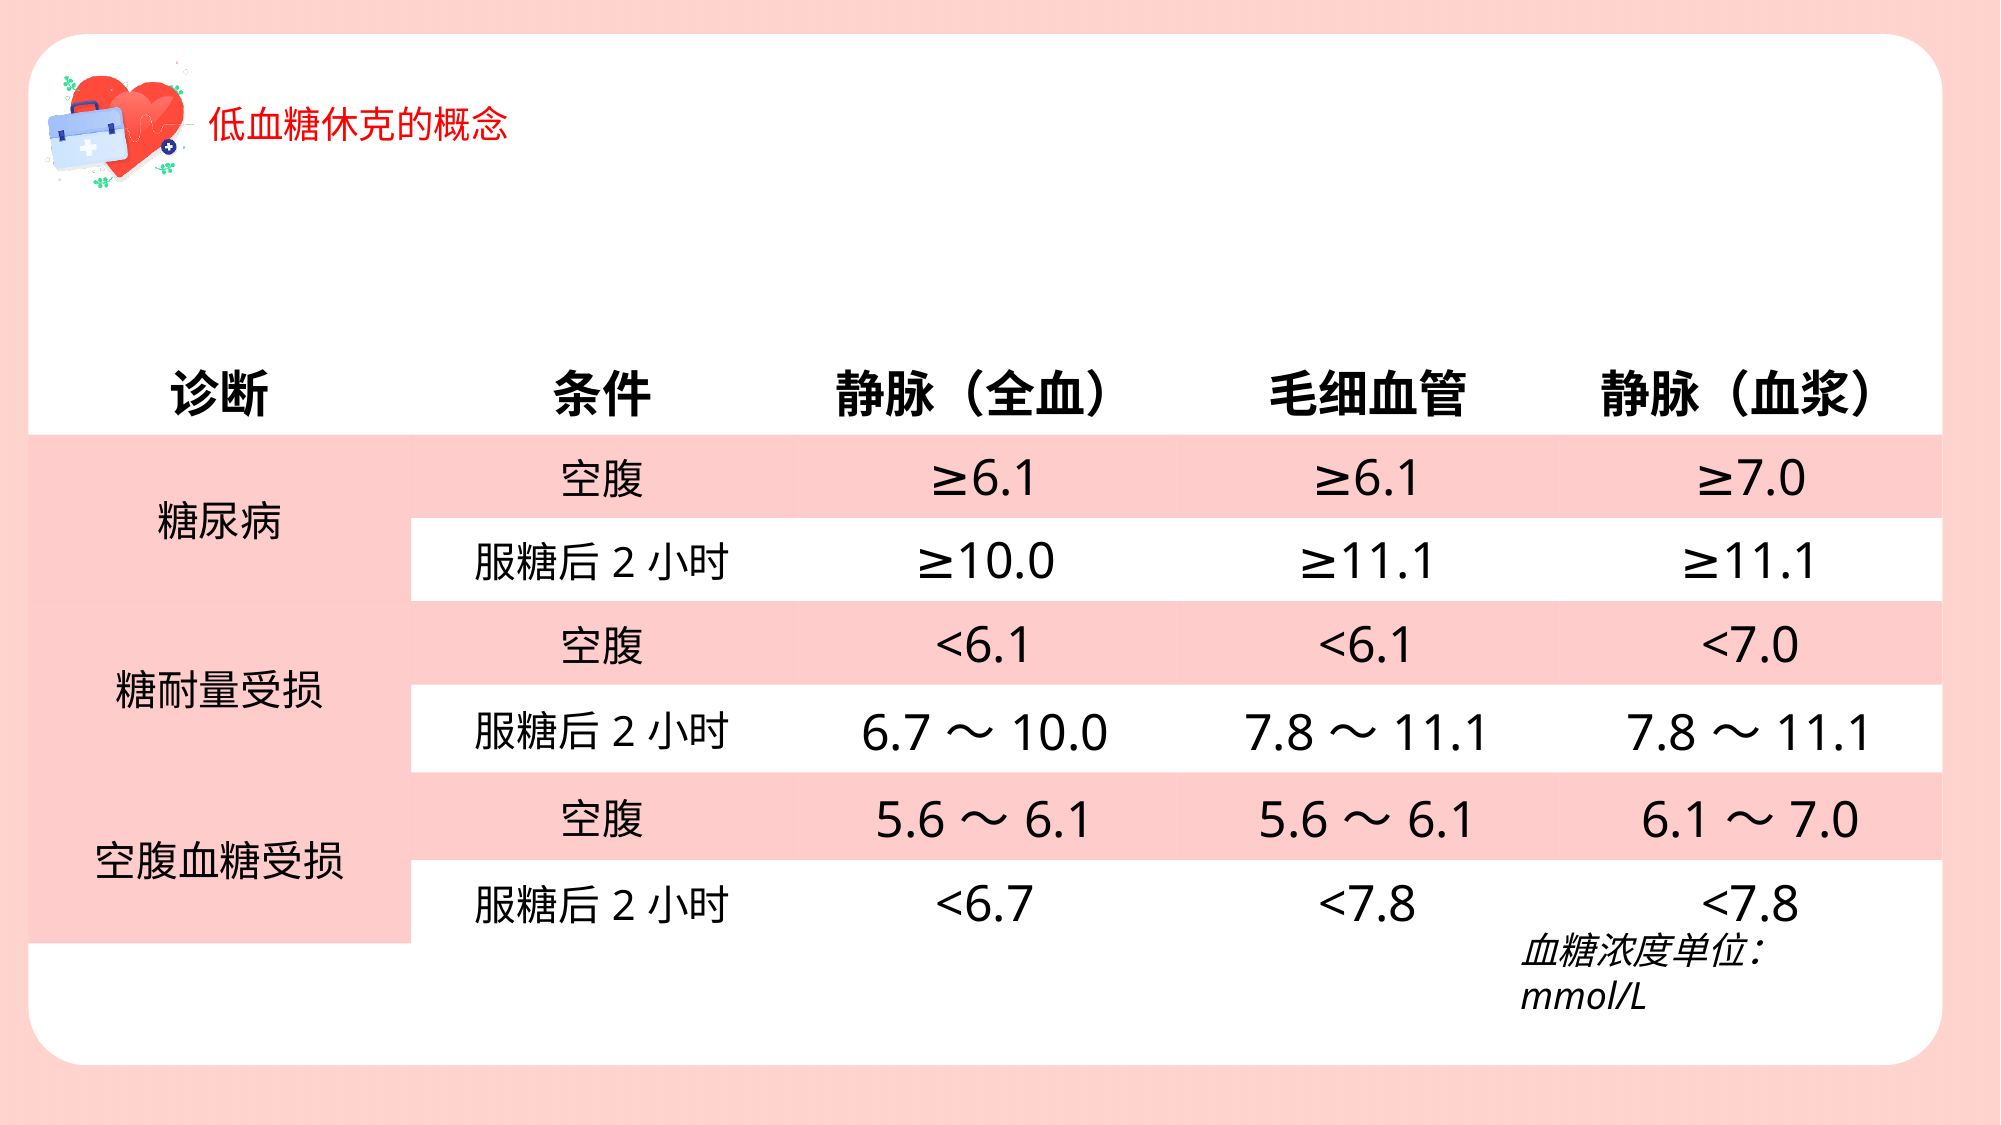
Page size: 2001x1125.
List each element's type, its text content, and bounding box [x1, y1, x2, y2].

title 低血糖休克的概念 [193, 59, 1919, 188]
picture [0, 0, 2000, 1125]
table_cell <7.8 [1559, 860, 1942, 943]
text_box [27, 33, 1944, 1067]
table_cell <6.7 [794, 860, 1177, 943]
table_cell <7.8 [1177, 860, 1559, 943]
table_cell 6.7～10.0 [794, 685, 1177, 772]
table_cell 糖尿病 [28, 435, 411, 601]
table_cell ≥7.0 [1559, 435, 1942, 518]
table_header 毛细血管 [1177, 347, 1559, 435]
table_cell <7.0 [1559, 601, 1942, 685]
table_header 条件 [411, 347, 794, 435]
table_cell ≥6.1 [1177, 435, 1559, 518]
table_cell 服糖后2小时 [411, 685, 794, 772]
table_cell 空腹血糖受损 [28, 772, 411, 943]
table_cell <6.1 [1177, 601, 1559, 685]
text_box 血糖浓度单位：mmol/L [1505, 919, 1919, 1025]
table_cell ≥11.1 [1559, 518, 1942, 601]
table_cell 7.8～11.1 [1559, 685, 1942, 772]
table_cell 服糖后2小时 [411, 860, 794, 943]
table_cell ≥11.1 [1177, 518, 1559, 601]
table_cell 糖耐量受损 [28, 601, 411, 772]
table_cell 5.6～6.1 [794, 772, 1177, 860]
table_cell 7.8～11.1 [1177, 685, 1559, 772]
table_cell ≥10.0 [794, 518, 1177, 601]
table_cell 5.6～6.1 [1177, 772, 1559, 860]
table_cell 6.1～7.0 [1559, 772, 1942, 860]
table_header 诊断 [28, 347, 411, 435]
table_header 静脉（血浆） [1559, 347, 1942, 435]
table_cell 空腹 [411, 601, 794, 685]
table_cell 空腹 [411, 435, 794, 518]
table_cell ≥6.1 [794, 435, 1177, 518]
table_cell 空腹 [411, 772, 794, 860]
table_header 静脉（全血） [794, 347, 1177, 435]
table_cell <6.1 [794, 601, 1177, 685]
table_cell 服糖后2小时 [411, 518, 794, 601]
